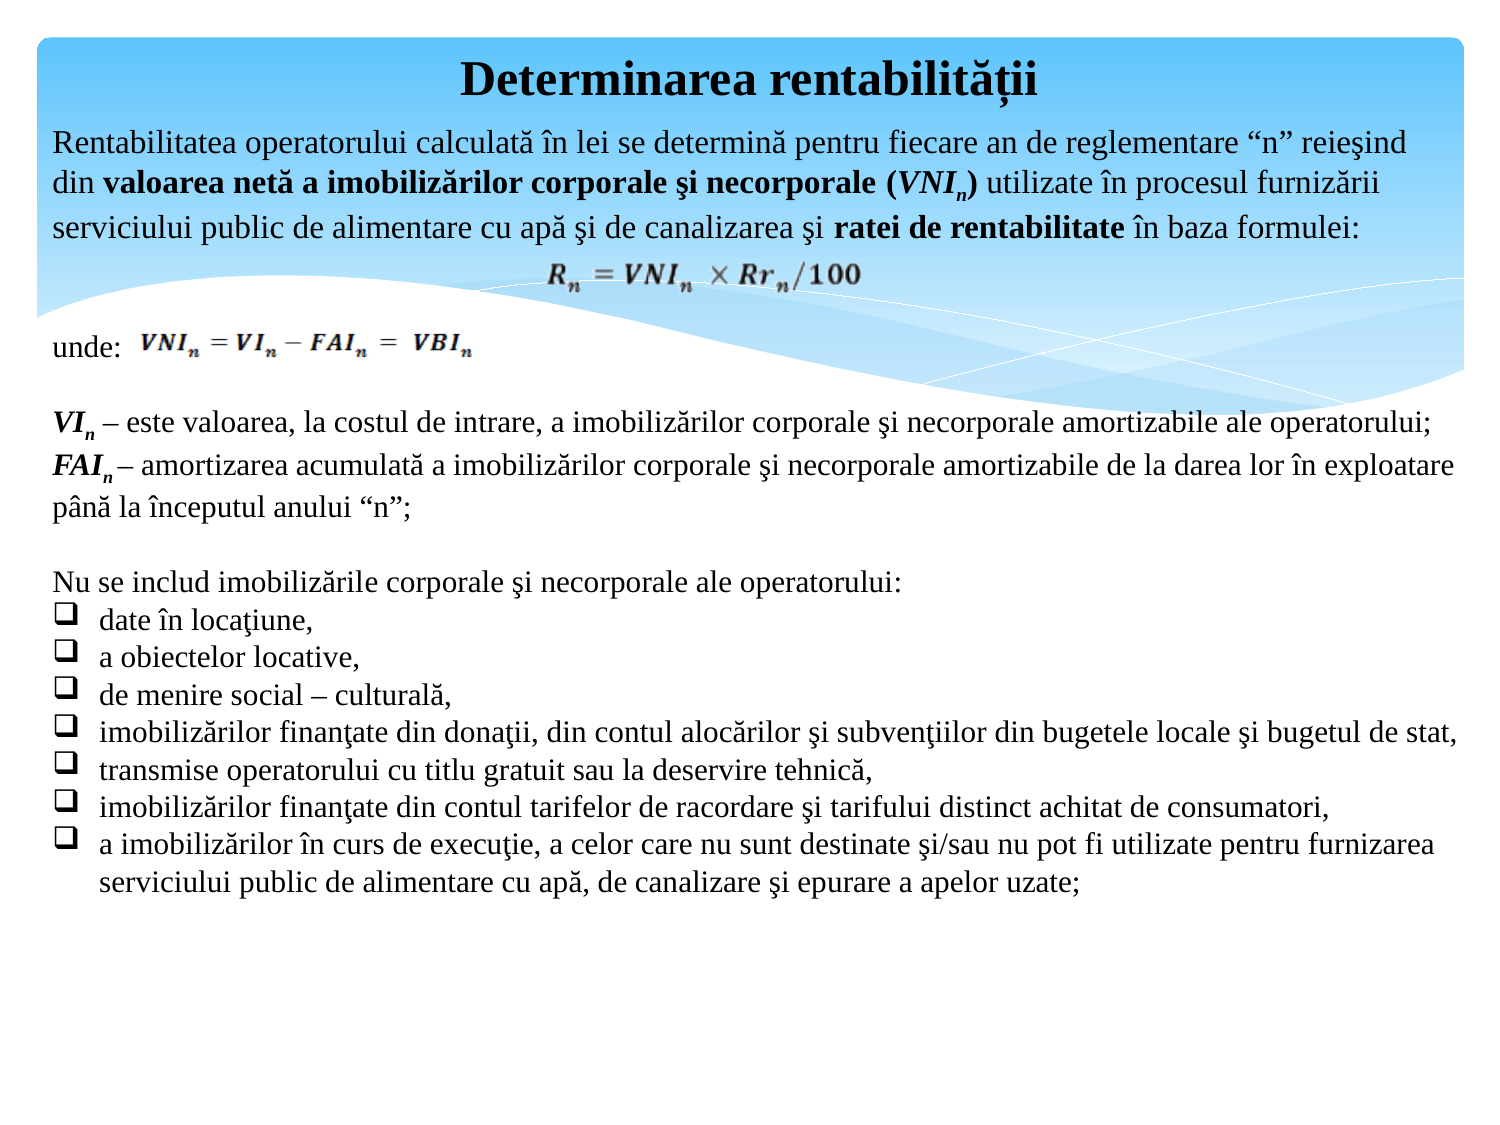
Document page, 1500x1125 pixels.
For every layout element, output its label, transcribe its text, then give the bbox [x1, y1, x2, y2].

text_box unde: VIn – este valoarea, la costul de intrare, a imobilizărilor corporale şi necorporale amortizabile ale operatorului; FAIn – amortizarea acumulată a imobilizărilor corporale şi necorporale amortizabile de la darea lor în exploatare până la începutul anului “n”; Nu se includ imobilizările corporale şi necorporale ale operatorului: date în locaţiune, a obiectelor locative, de menire social – culturală, imobilizărilor finanţate din donaţii, din contul alocărilor şi subvenţiilor din bugetele locale şi bugetul de stat, transmise operatorului cu titlu gratuit sau la deservire tehnică, imobilizărilor finanţate din contul tarifelor de racordare şi tarifului distinct achitat de consumatori, a imobilizărilor în curs de execuţie, a celor care nu sunt destinate şi/sau nu pot fi utilizate pentru furnizarea serviciului public de alimentare cu apă, de canalizare şi epurare a apelor uzate; [37, 319, 1475, 976]
picture [537, 248, 876, 300]
picture [138, 324, 479, 372]
text_box Rentabilitatea operatorului calculată în lei se determină pentru fiecare an de reglementare “n” reieşind din valoarea netă a imobilizărilor corporale şi necorporale (VNIn) utilizate în procesul furnizării serviciului public de alimentare cu apă şi de canalizarea şi ratei de rentabilitate în baza formulei: [37, 112, 1463, 253]
title Determinarea rentabilității [37, 37, 1463, 112]
